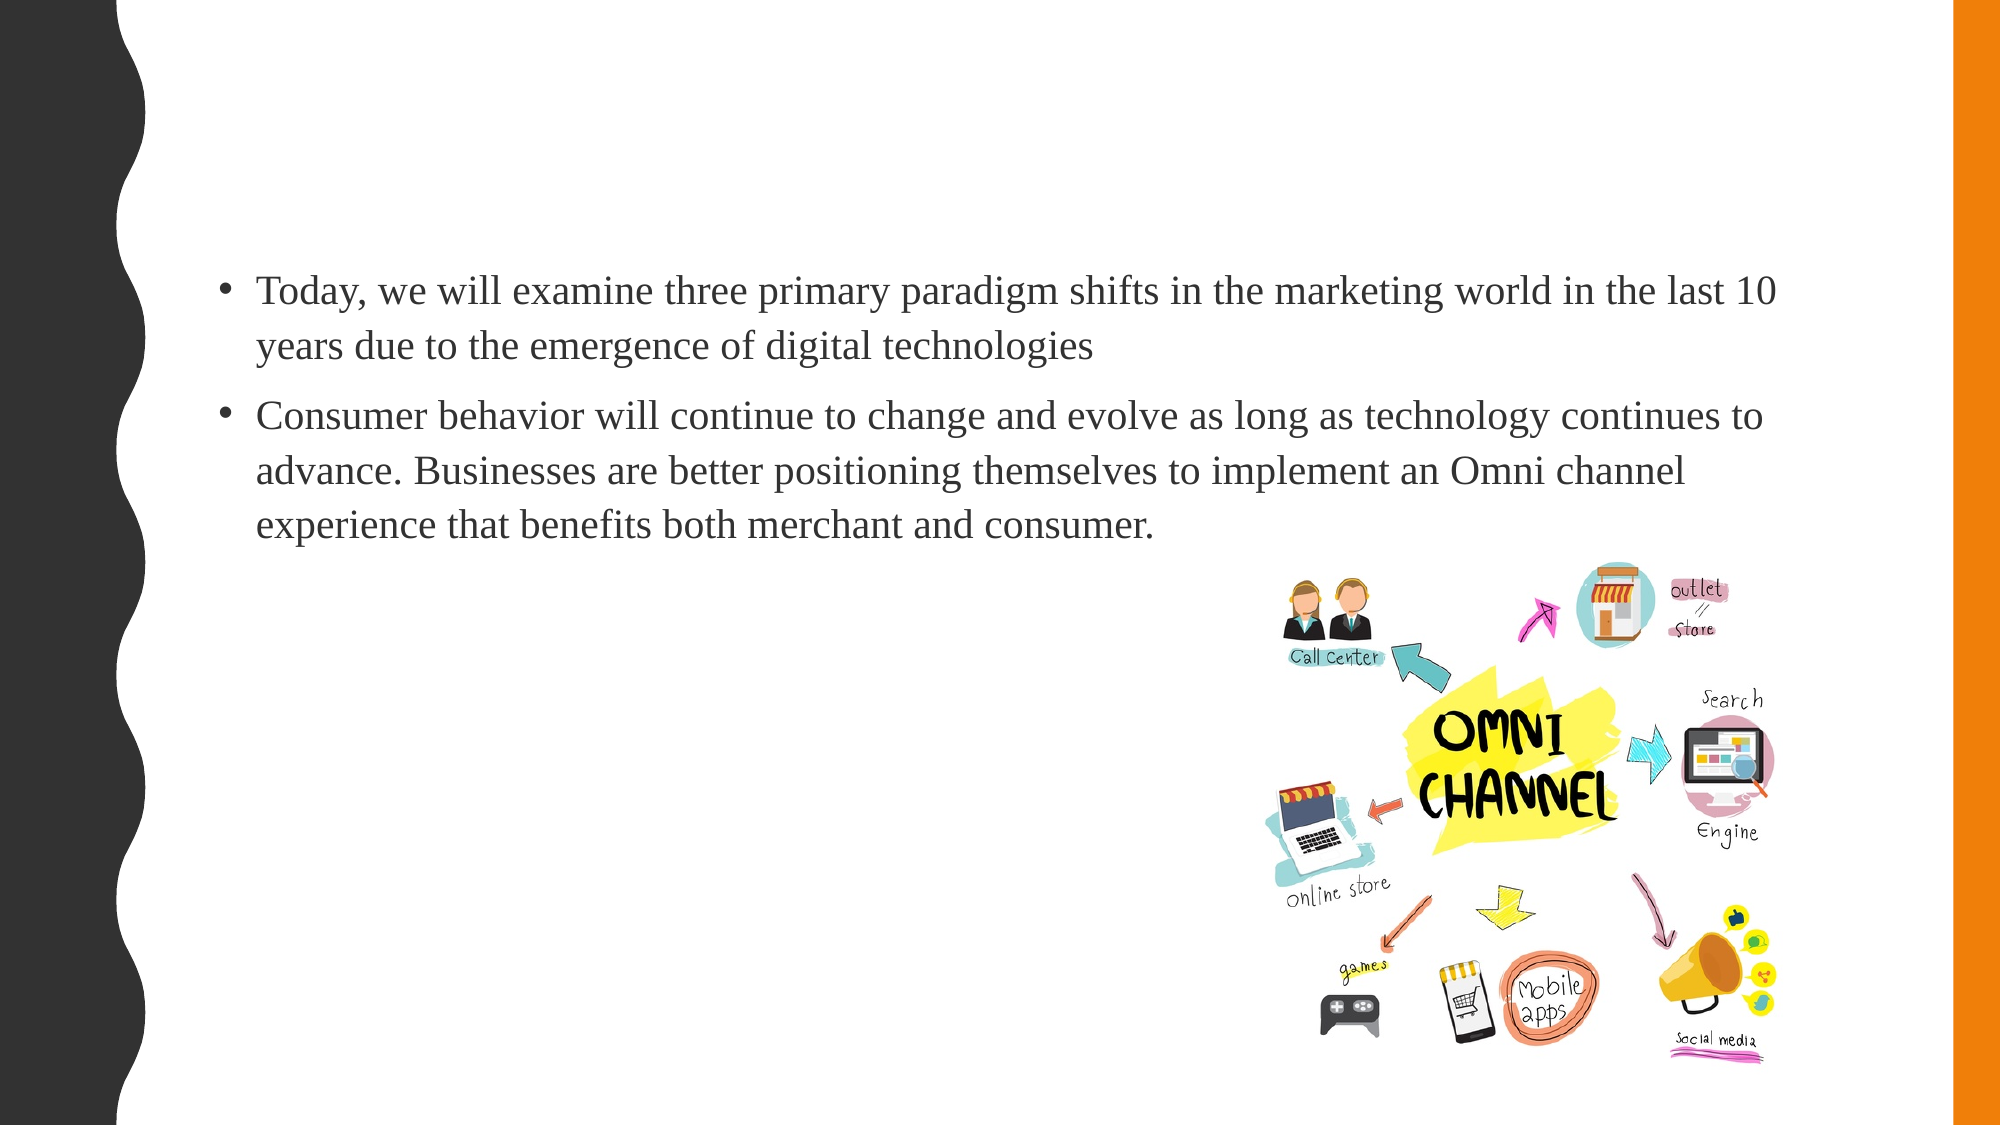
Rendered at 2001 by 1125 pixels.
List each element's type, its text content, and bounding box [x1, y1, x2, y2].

list Today, we will examine three primary paradigm shifts in the marketing world in the last 10 years due to the emergence of digital technologies Consumer behavior will continue to change and evolve as long as technology continues to advance. Businesses are better positioning themselves to implement an Omni channel experience that benefits both merchant and consumer. [203, 250, 1873, 840]
title [205, 62, 1875, 308]
picture [1256, 547, 1791, 1082]
